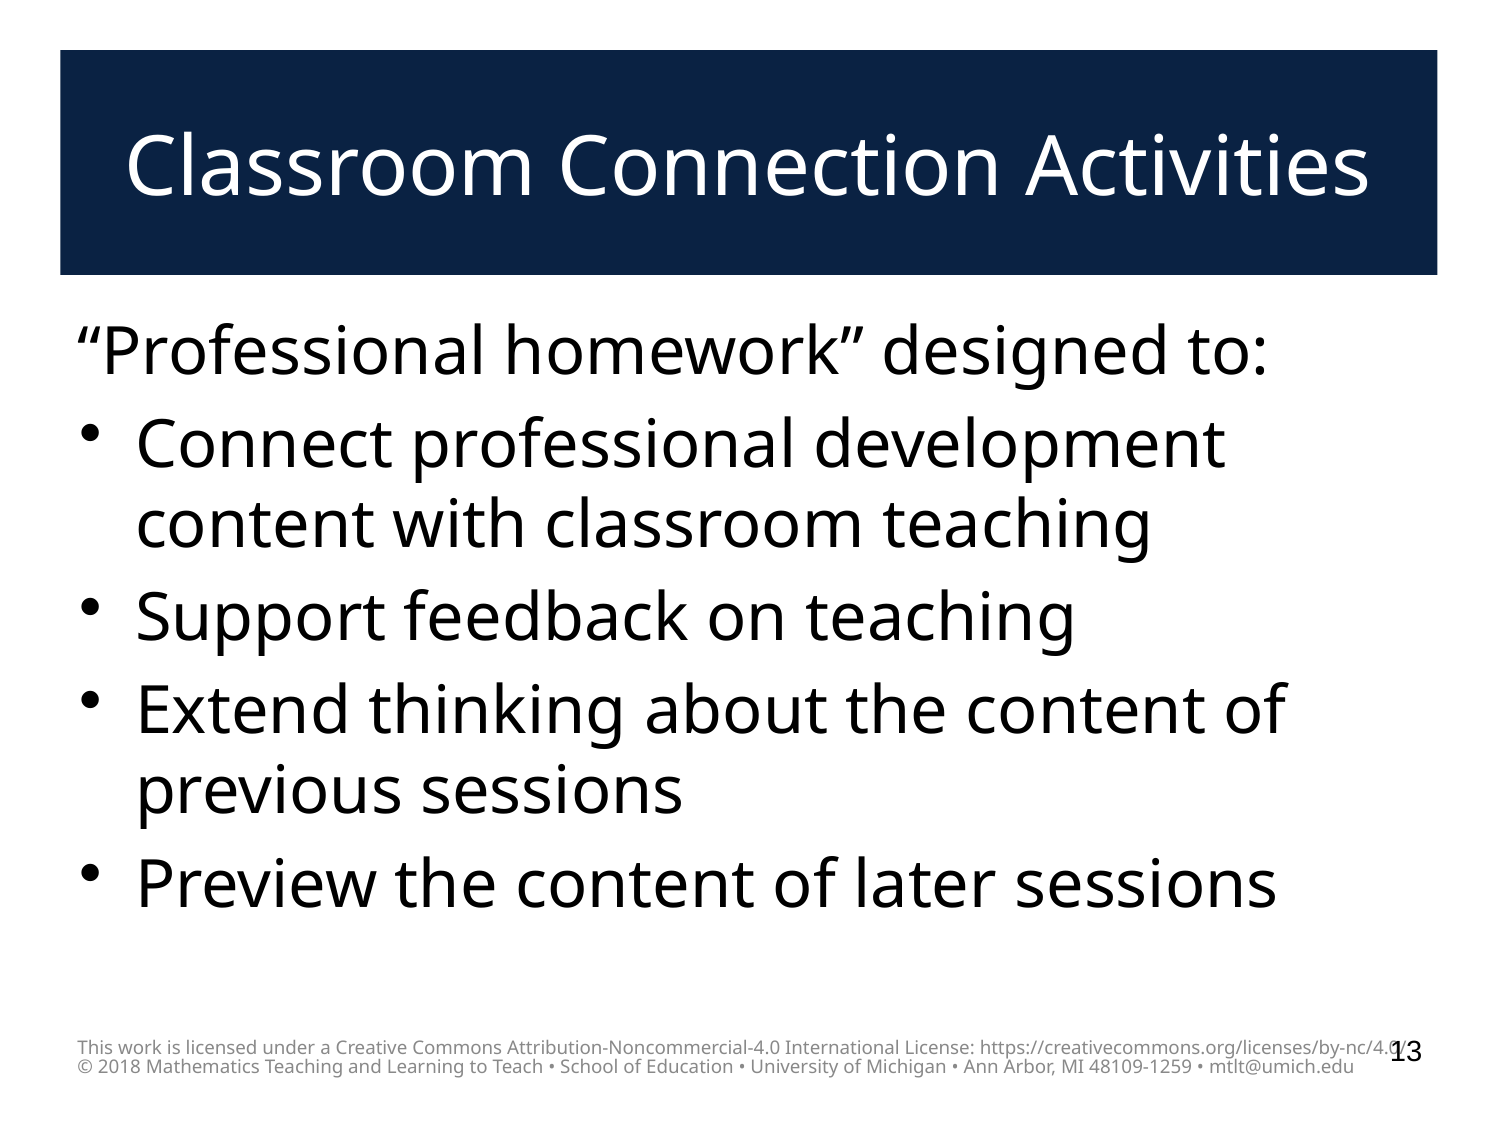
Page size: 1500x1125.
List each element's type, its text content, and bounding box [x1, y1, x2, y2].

title Classroom Connection Activities [60, 50, 1438, 275]
footer This work is licensed under a Creative Commons Attribution-Noncommercial-4.0 International License: https://creativecommons.org/licenses/by-nc/4.0/ © 2018 Mathematics Teaching and Learning to Teach • School of Education • University of Michigan • Ann Arbor, MI 48109-1259 • mtlt@umich.edu [62, 1009, 1438, 1088]
list “Professional homework” designed to: Connect professional development content with classroom teaching Support feedback on teaching Extend thinking about the content of previous sessions Preview the content of later sessions [62, 299, 1438, 1005]
